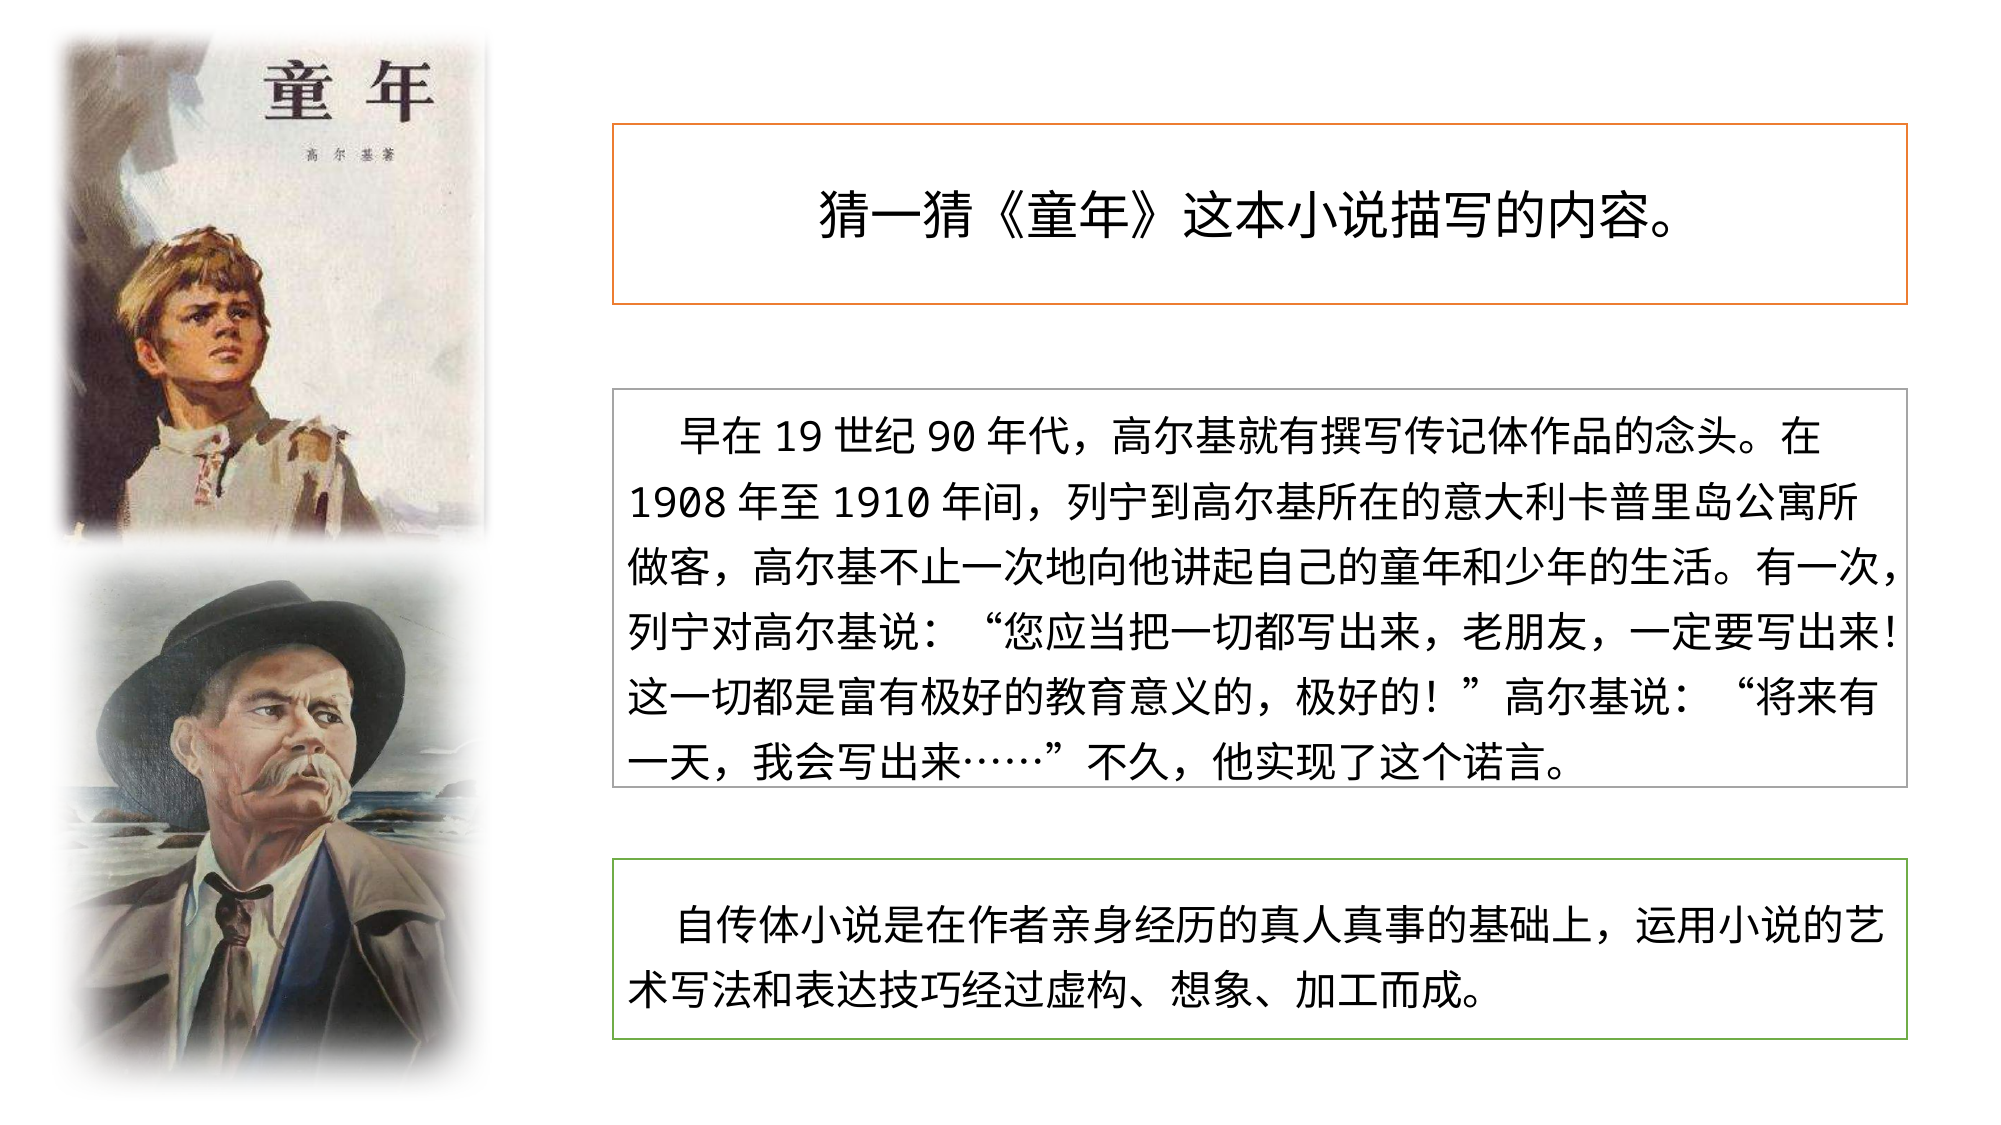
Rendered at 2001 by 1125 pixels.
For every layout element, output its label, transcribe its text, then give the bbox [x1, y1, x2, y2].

picture [47, 25, 495, 1103]
text_box 自传体小说是在作者亲身经历的真人真事的基础上，运用小说的艺术写法和表达技巧经过虚构、想象、加工而成。 [612, 858, 1908, 1040]
text_box 猜一猜《童年》这本小说描写的内容。 [612, 123, 1908, 305]
text_box 早在19世纪90年代，高尔基就有撰写传记体作品的念头。在1908年至1910年间，列宁到高尔基所在的意大利卡普里岛公寓所做客，高尔基不止一次地向他讲起自己的童年和少年的生活。有一次，列宁对高尔基说：“您应当把一切都写出来，老朋友，一定要写出来！这一切都是富有极好的教育意义的，极好的！”高尔基说：“将来有一天，我会写出来……”不久，他实现了这个诺言。 [612, 388, 1908, 788]
